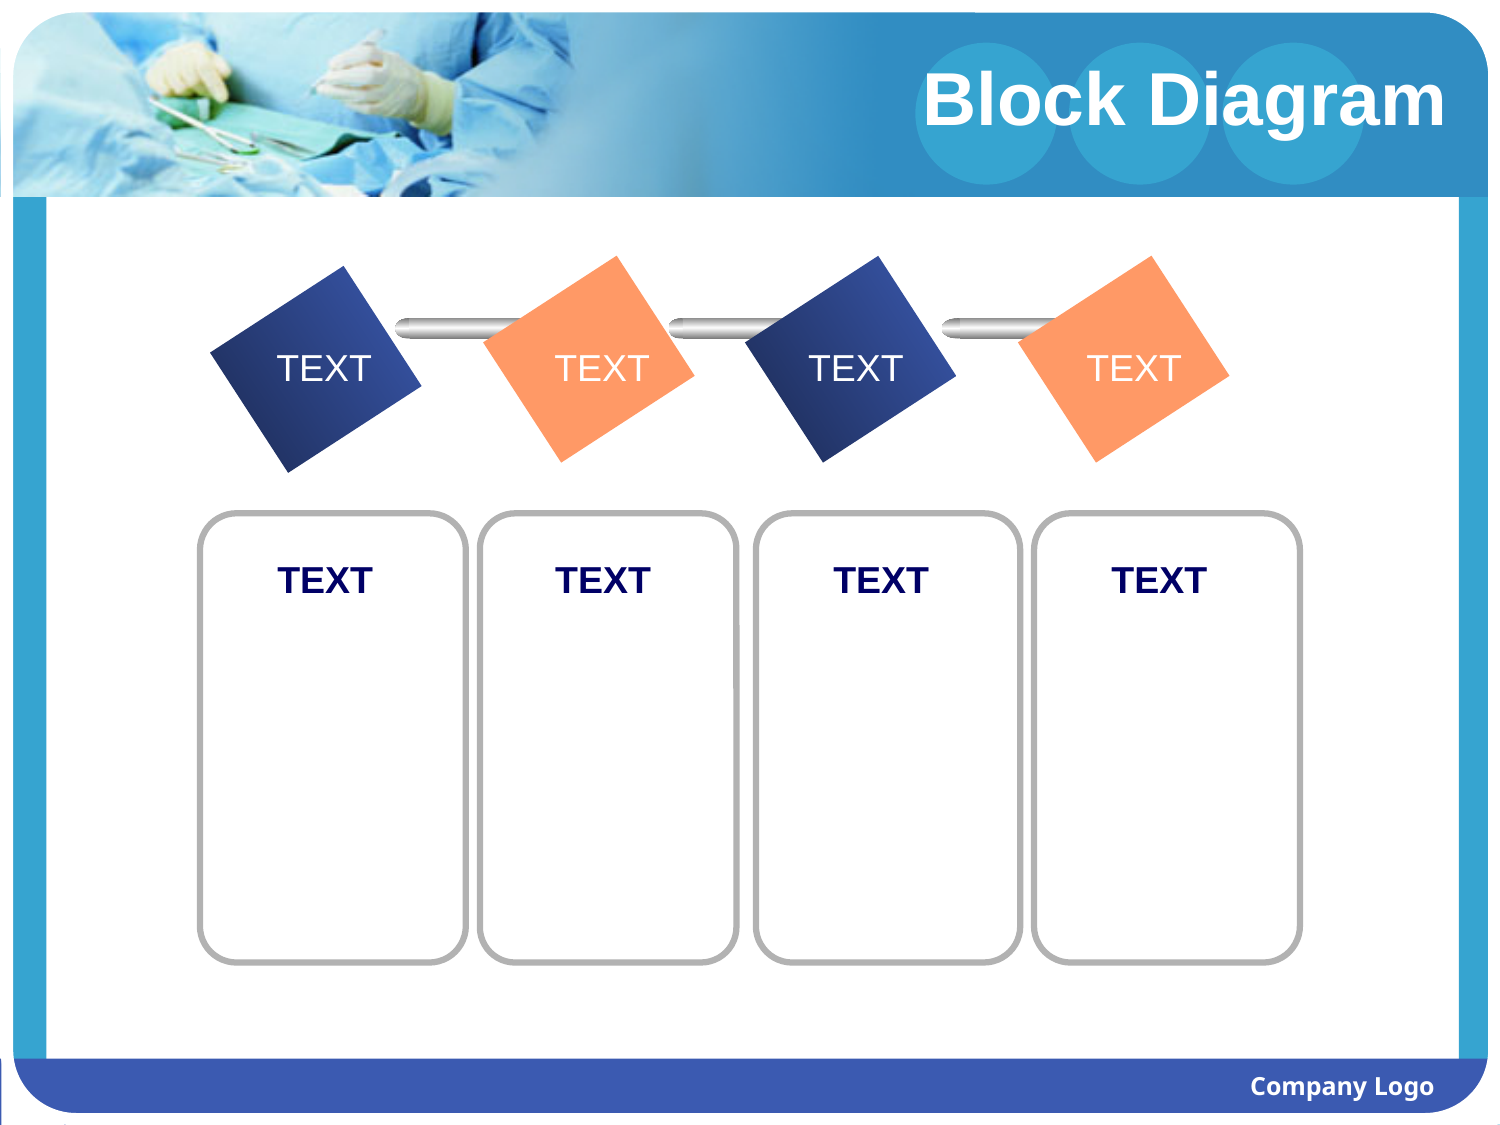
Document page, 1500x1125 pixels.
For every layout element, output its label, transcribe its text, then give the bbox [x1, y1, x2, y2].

footer Company Logo [1025, 1062, 1450, 1113]
text_box [755, 513, 1021, 963]
picture [14, 13, 1488, 197]
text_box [235, 287, 1204, 442]
text_box TEXT [540, 548, 667, 609]
text_box [199, 513, 466, 963]
text_box TEXT [262, 548, 389, 609]
text_box [1033, 513, 1300, 963]
title Block Diagram [162, 17, 1463, 173]
text_box TEXT [818, 548, 945, 609]
text_box [479, 513, 737, 963]
text_box TEXT [1096, 548, 1223, 609]
